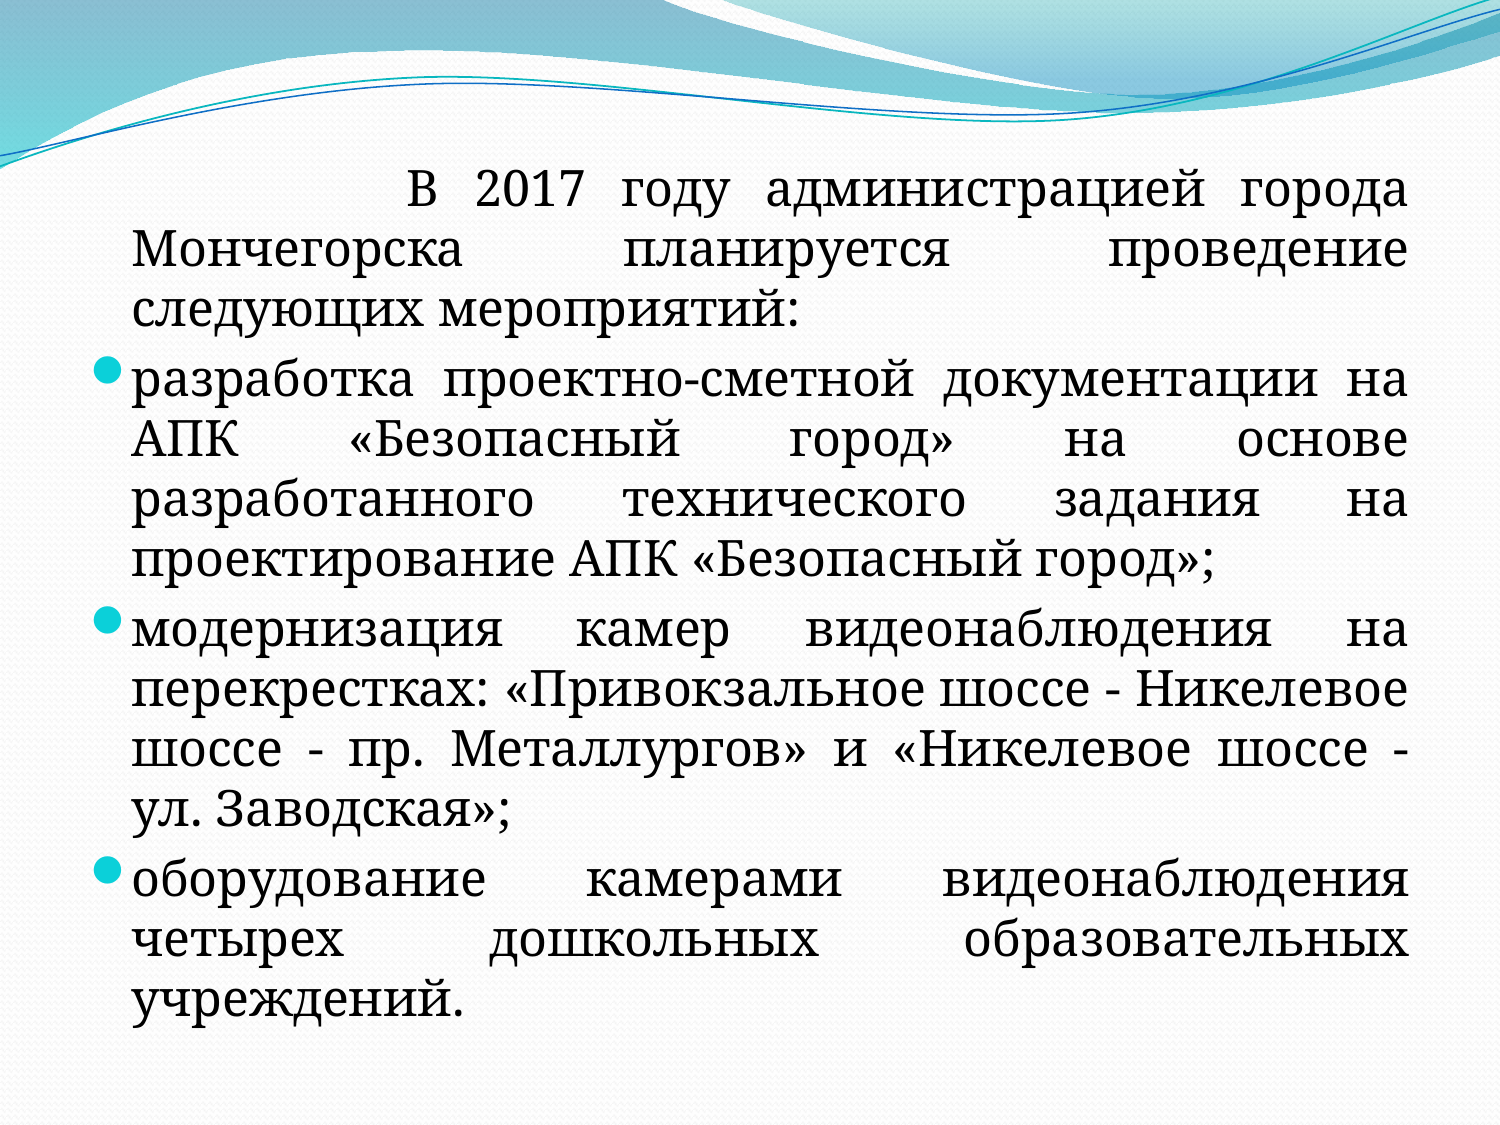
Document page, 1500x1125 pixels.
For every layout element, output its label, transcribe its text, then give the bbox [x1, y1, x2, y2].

list В 2017 году администрацией города Мончегорска планируется проведение следующих мероприятий: разработка проектно-сметной документации на АПК «Безопасный город» на основе разработанного технического задания на проектирование АПК «Безопасный город»; модернизация камер видеонаблюдения на перекрестках: «Привокзальное шоссе - Никелевое шоссе - пр. Металлургов» и «Никелевое шоссе - ул. Заводская»; оборудование камерами видеонаблюдения четырех дошкольных образовательных учреждений. [75, 149, 1425, 1038]
